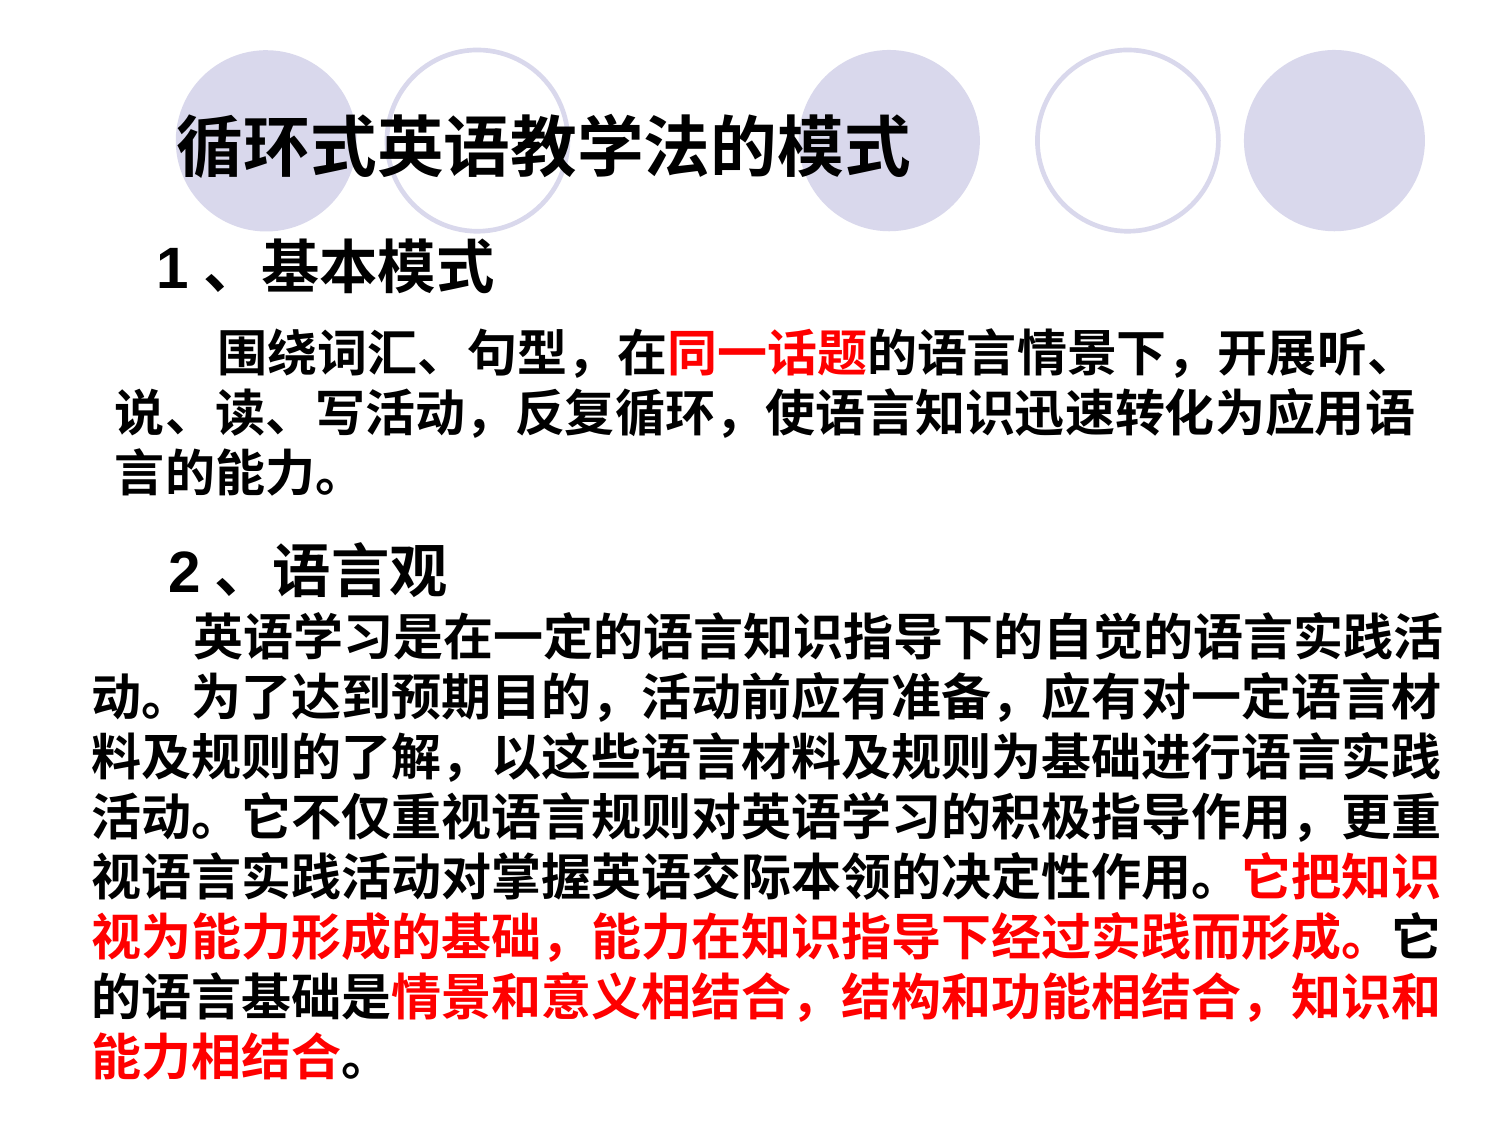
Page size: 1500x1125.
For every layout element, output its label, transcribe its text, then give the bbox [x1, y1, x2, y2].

text_box 循环式英语教学法的模式 [162, 97, 942, 192]
text_box 英语学习是在一定的语言知识指导下的自觉的语言实践活动。为了达到预期目的，活动前应有准备，应有对一定语言材料及规则的了解，以这些语言材料及规则为基础进行语言实践活动。它不仅重视语言规则对英语学习的积极指导作用，更重视语言实践活动对掌握英语交际本领的决定性作用。它把知识视为能力形成的基础，能力在知识指导下经过实践而形成。它的语言基础是情景和意义相结合，结构和功能相结合，知识和能力相结合。 [76, 597, 1459, 1093]
text_box 2、语言观 [153, 527, 463, 597]
text_box 1、基本模式 [141, 223, 510, 308]
text_box 围绕词汇、句型，在同一话题的语言情景下，开展听、说、读、写活动，反复循环，使语言知识迅速转化为应用语言的能力。 [100, 314, 1447, 509]
